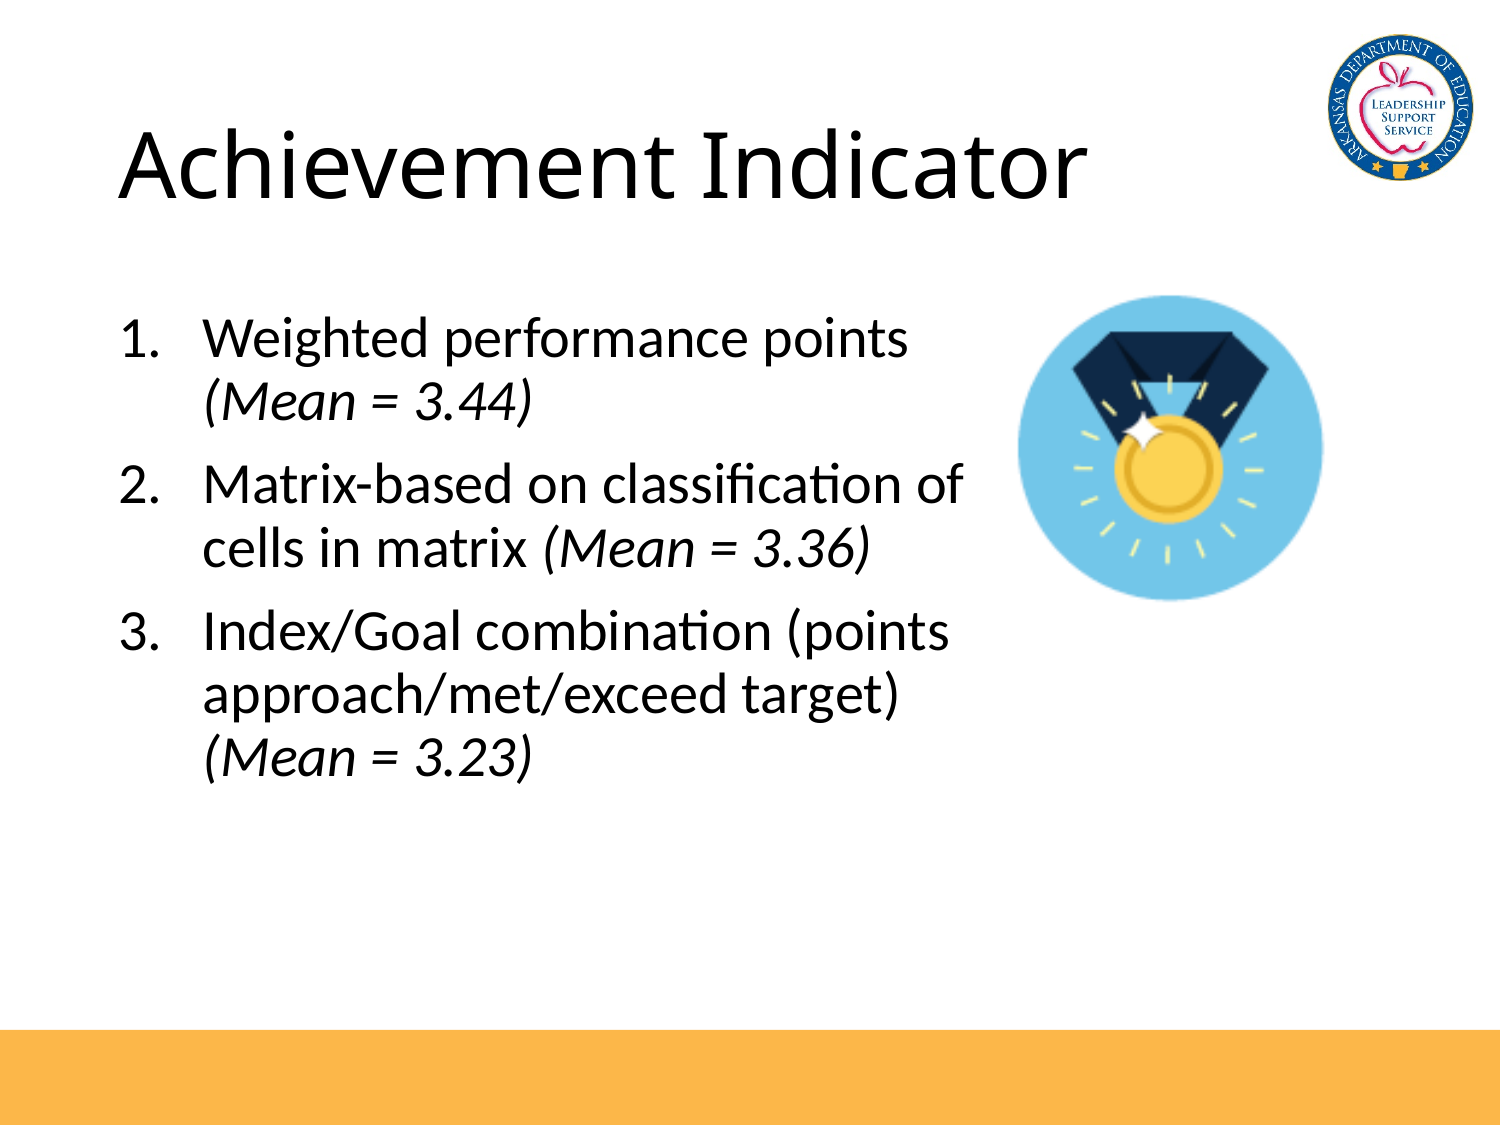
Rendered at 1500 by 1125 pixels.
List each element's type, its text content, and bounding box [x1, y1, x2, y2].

picture [1327, 34, 1478, 181]
picture [990, 277, 1361, 629]
list Weighted performance points (Mean = 3.44) Matrix-based on classification of cells in matrix (Mean = 3.36) Index/Goal combination (points approach/met/exceed target) (Mean = 3.23) [103, 299, 991, 1014]
title Achievement Indicator [103, 59, 1397, 278]
